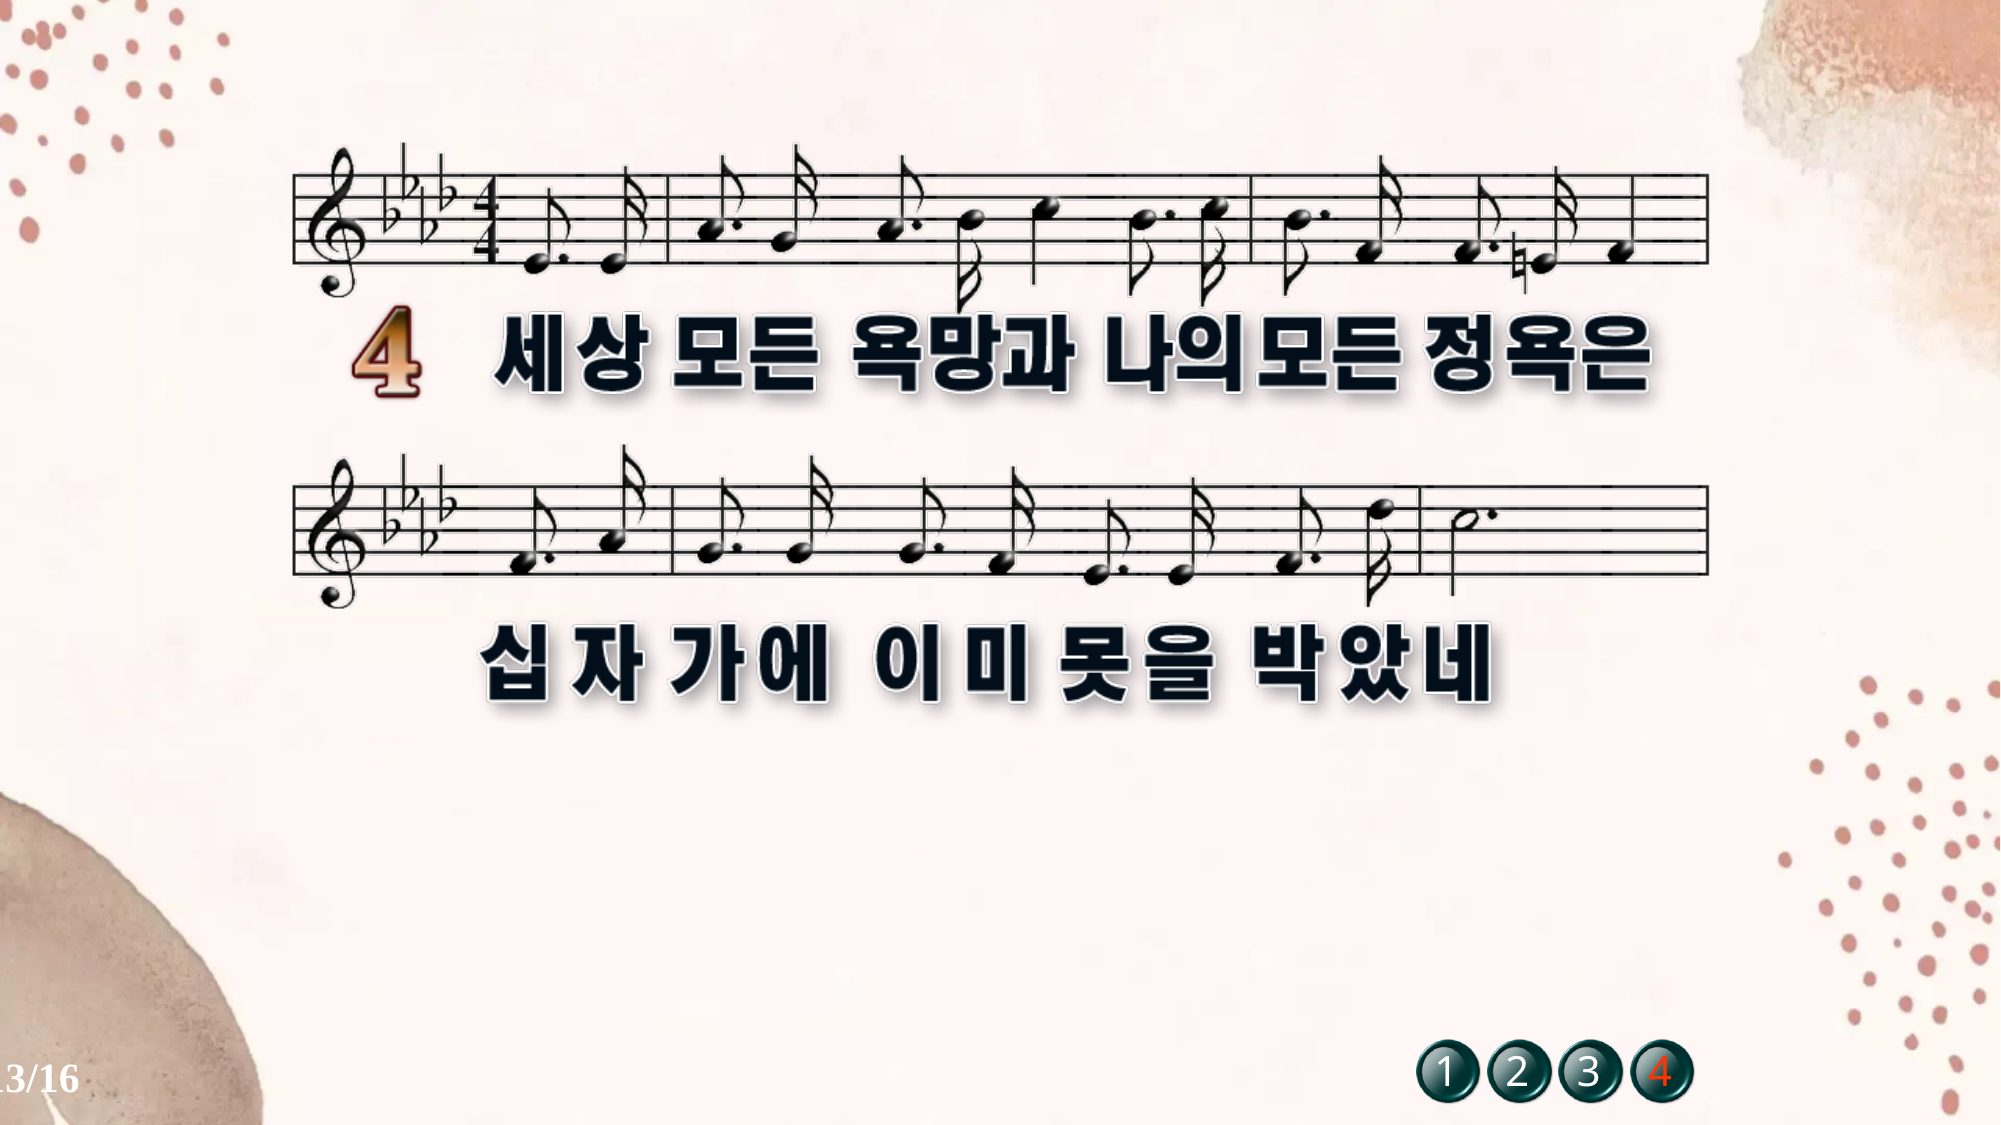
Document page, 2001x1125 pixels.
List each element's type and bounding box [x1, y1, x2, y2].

text_box [1627, 1035, 1697, 1106]
text_box [1484, 1035, 1555, 1106]
text_box [1555, 1035, 1626, 1106]
picture [0, 0, 2001, 1125]
text_box [1413, 1035, 1484, 1106]
